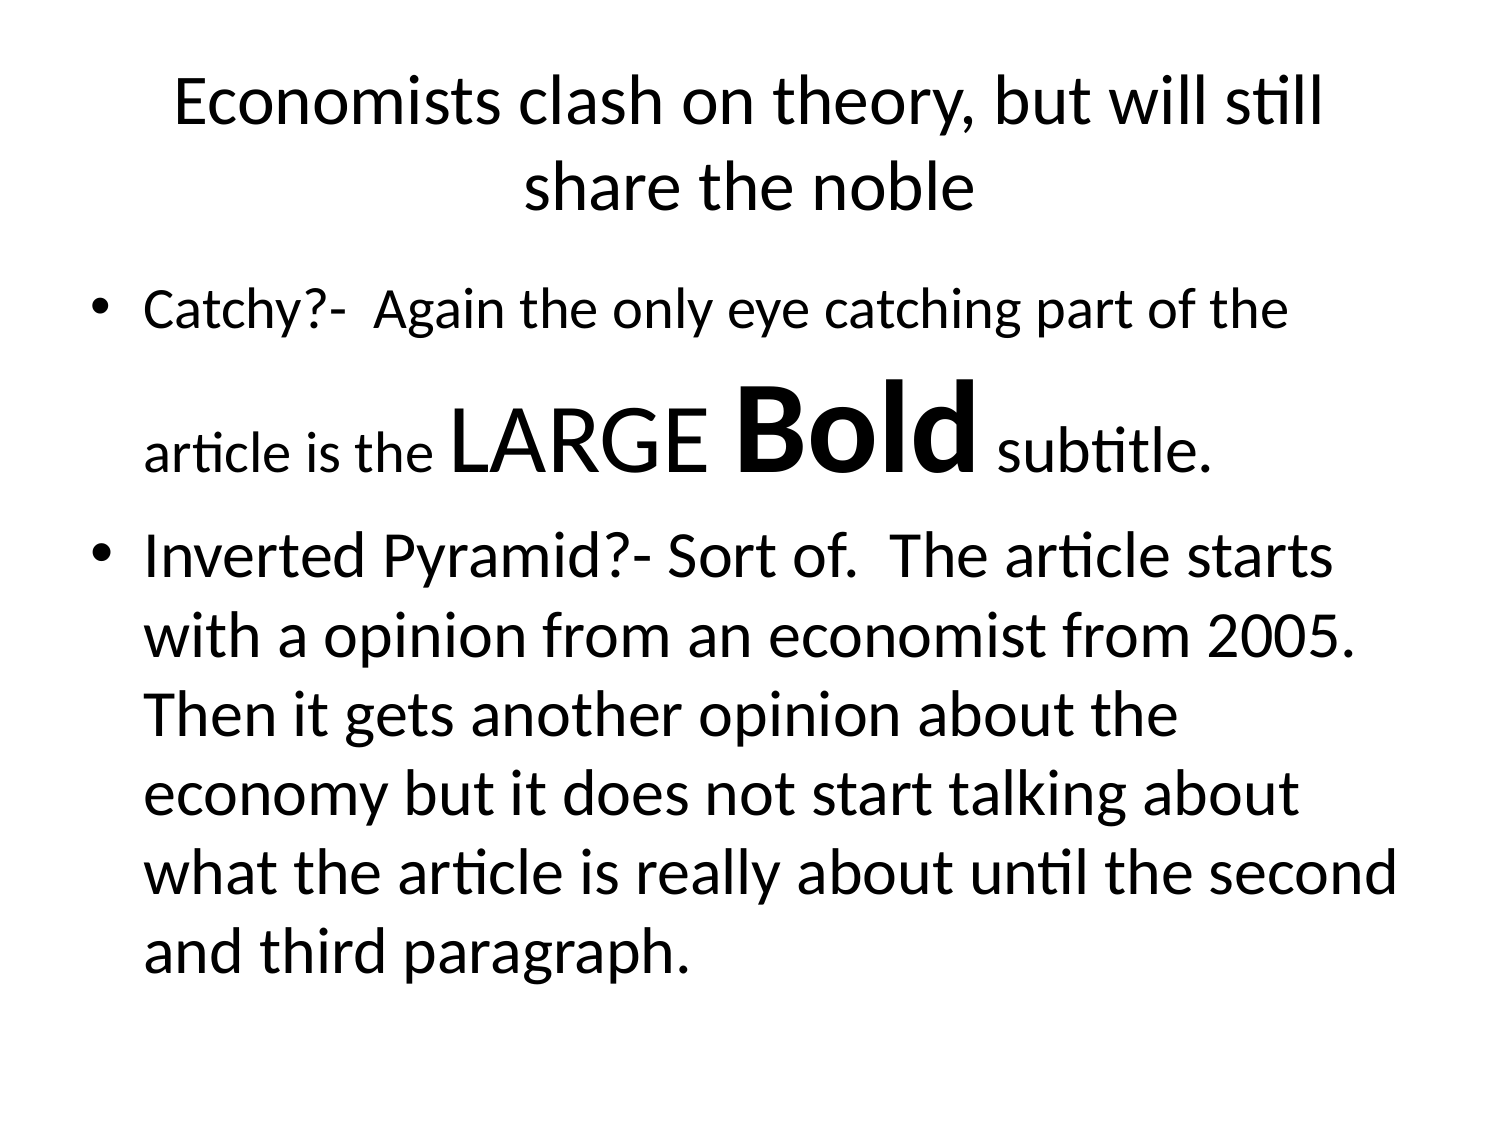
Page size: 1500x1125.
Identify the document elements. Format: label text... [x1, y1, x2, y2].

list Catchy?- Again the only eye catching part of the article is the LARGE Bold subtitle. Inverted Pyramid?- Sort of. The article starts with a opinion from an economist from 2005. Then it gets another opinion about the economy but it does not start talking about what the article is really about until the second and third paragraph. [75, 262, 1425, 1005]
title Economists clash on theory, but will still share the noble [75, 45, 1425, 233]
